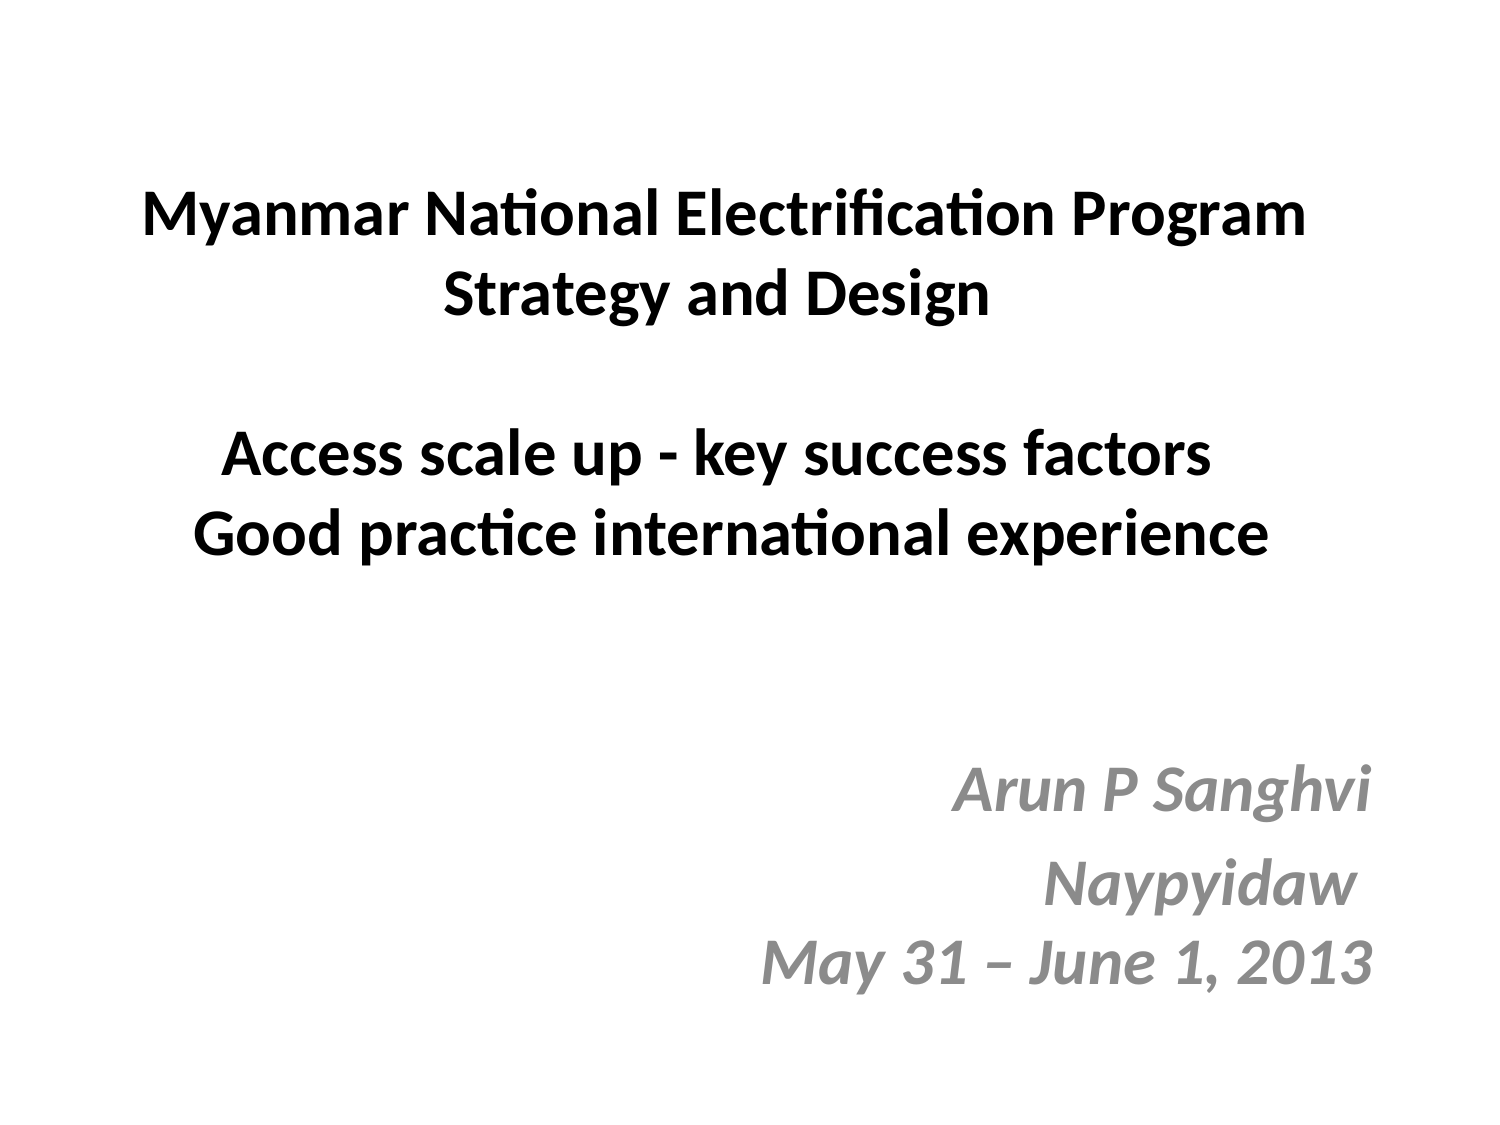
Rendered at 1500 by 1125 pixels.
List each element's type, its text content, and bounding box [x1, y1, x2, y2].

subtitle Arun P Sanghvi Naypyidaw May 31 – June 1, 2013 [337, 737, 1388, 1025]
title Myanmar National Electrification Program Strategy and Design Access scale up - key success factors Good practice international experience [87, 149, 1363, 588]
